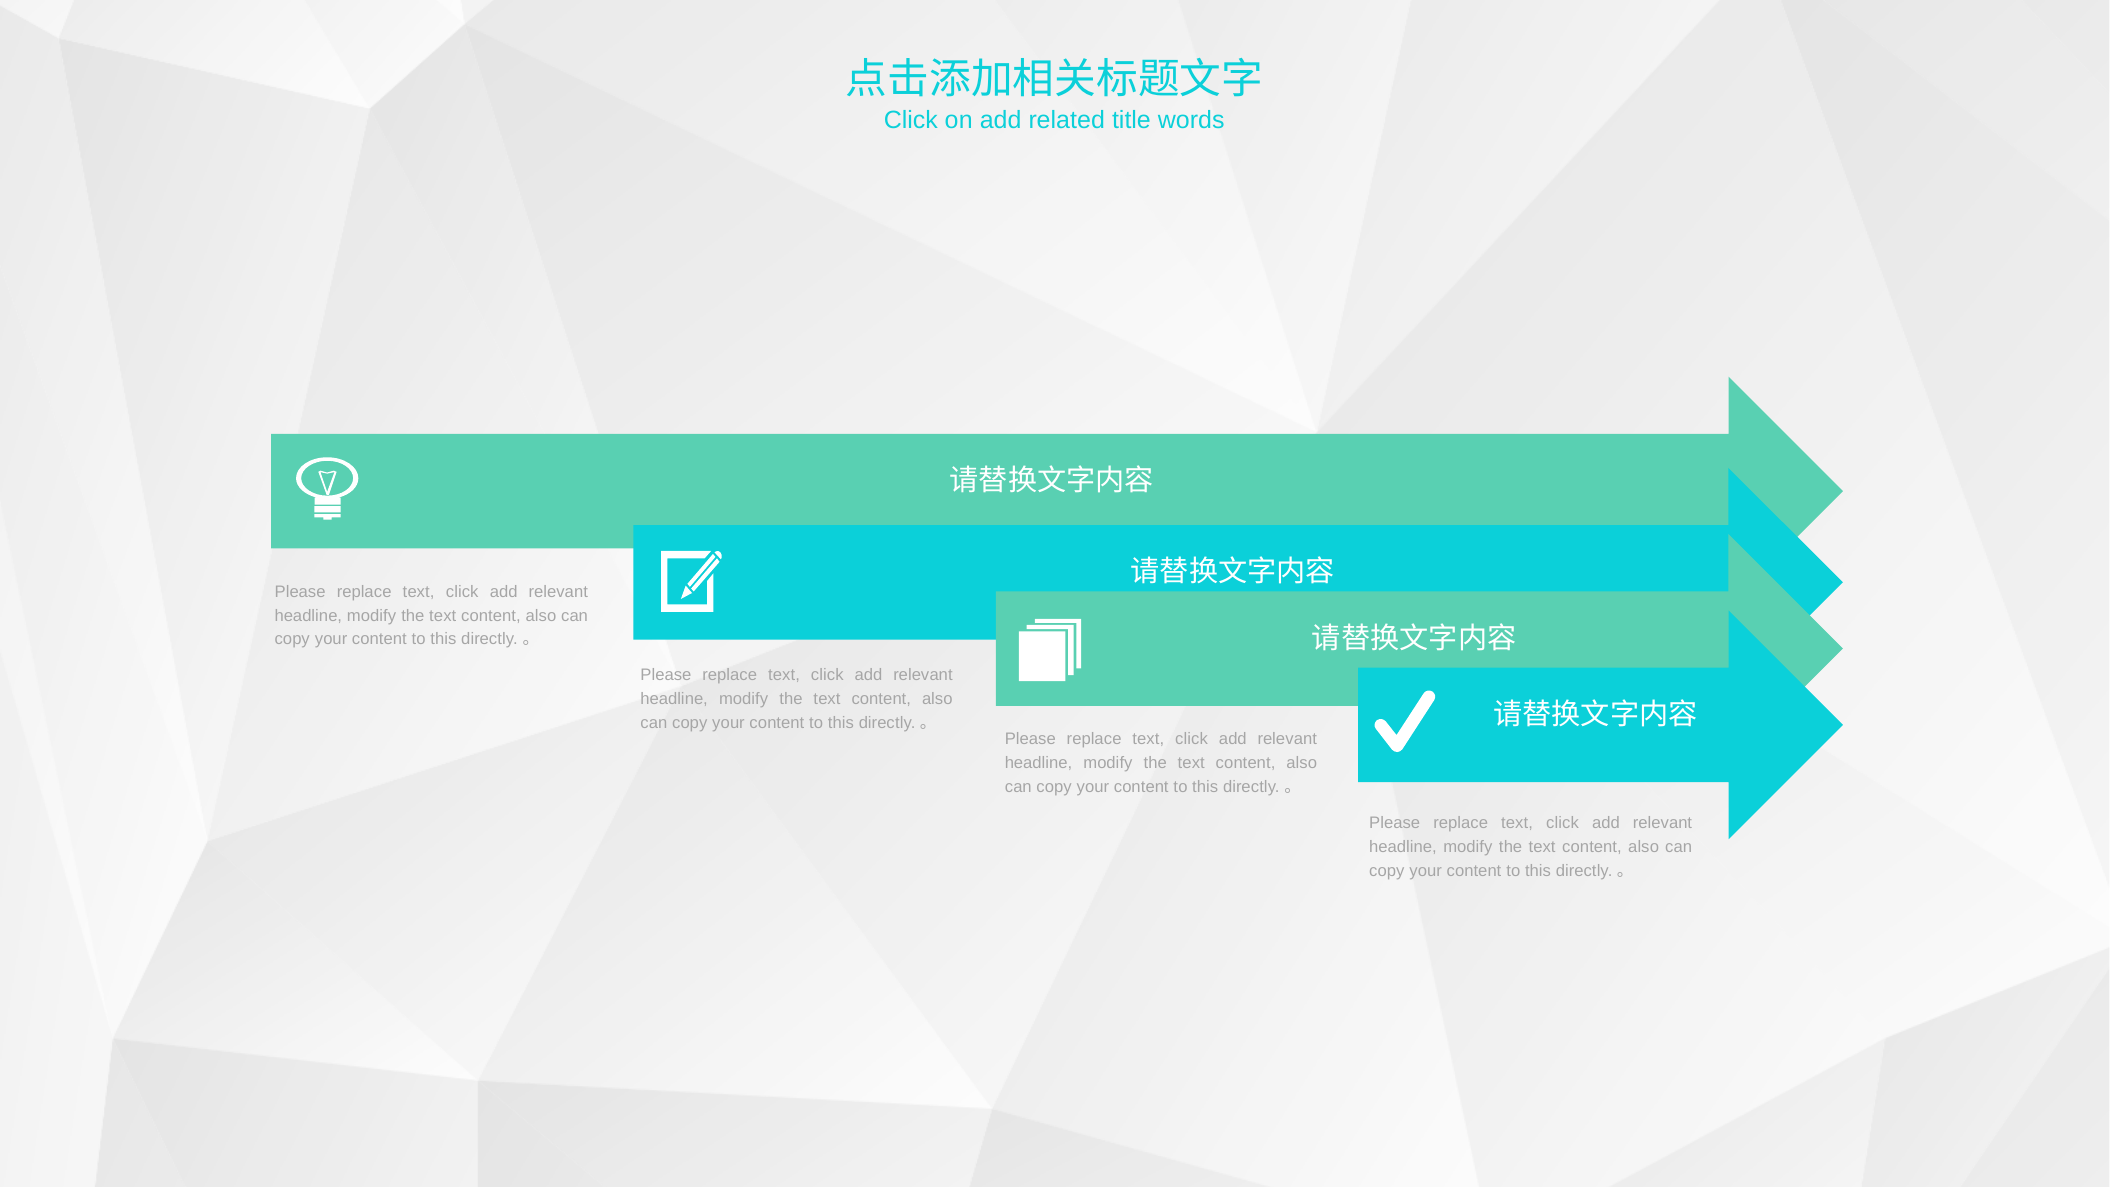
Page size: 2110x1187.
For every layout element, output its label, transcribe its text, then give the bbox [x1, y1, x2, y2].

text_box Please replace text, click add relevant headline, modify the text content, also can copy your content to this directly.。 [1353, 800, 1709, 888]
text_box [296, 457, 359, 520]
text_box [661, 549, 724, 612]
text_box Click on add related title words [864, 95, 1246, 158]
text_box 请替换文字内容 [994, 531, 1845, 707]
text_box Please replace text, click add relevant headline, modify the text content, also can copy your content to this directly.。 [624, 652, 969, 740]
text_box 点击添加相关标题文字 [803, 44, 1307, 107]
text_box [1374, 690, 1436, 753]
text_box 请替换文字内容 [270, 374, 1845, 550]
text_box Please replace text, click add relevant headline, modify the text content, also can copy your content to this directly.。 [258, 568, 605, 657]
text_box 请替换文字内容 [1357, 607, 1845, 842]
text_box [1019, 618, 1082, 682]
text_box 请替换文字内容 [632, 465, 1845, 641]
picture [0, 0, 2110, 1187]
text_box Please replace text, click add relevant headline, modify the text content, also can copy your content to this directly.。 [989, 716, 1334, 804]
